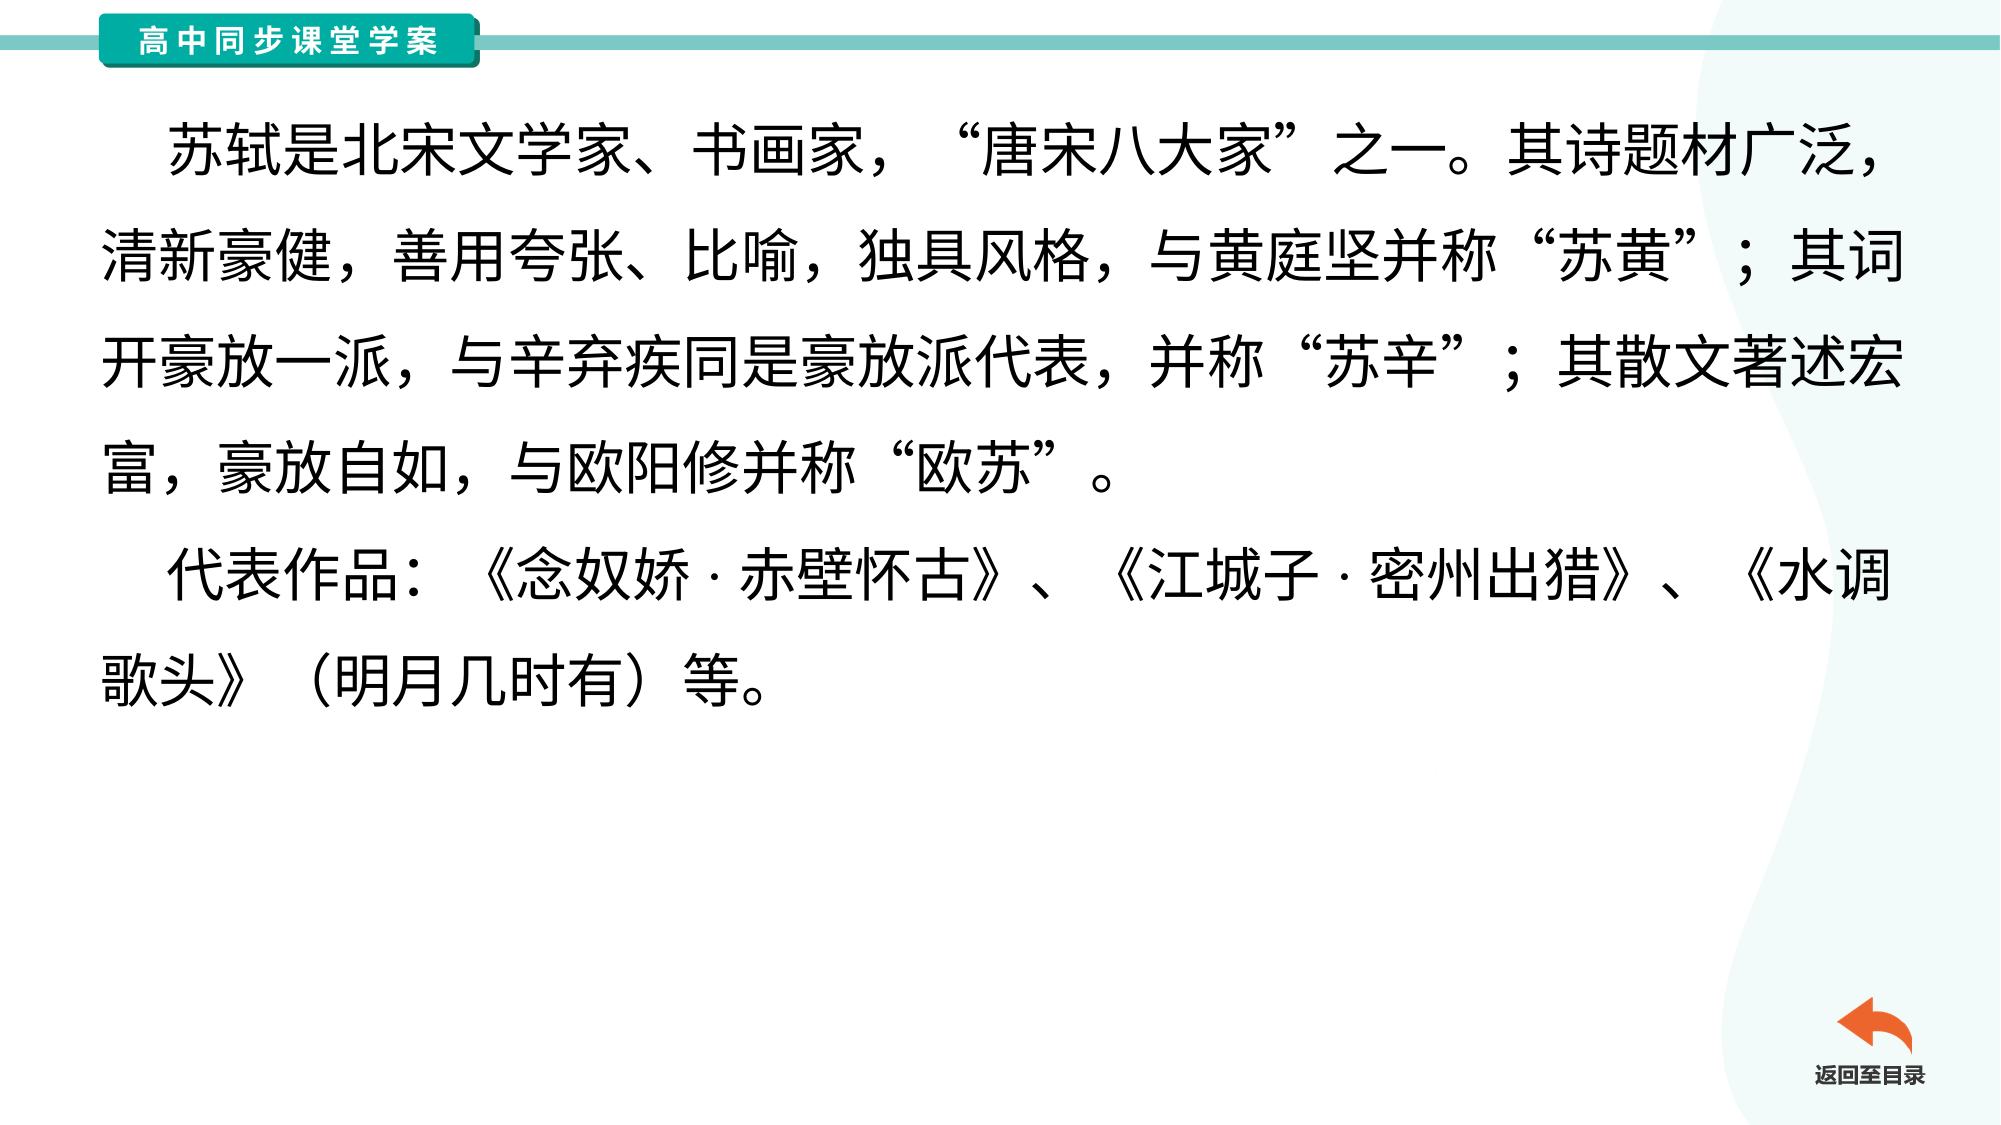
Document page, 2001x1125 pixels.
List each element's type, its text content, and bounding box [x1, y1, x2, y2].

text_box 苏轼是北宋文学家、书画家，“唐宋八大家”之一。其诗题材广泛， 清新豪健，善用夸张、比喻，独具风格，与黄庭坚并称“苏黄”；其词 开豪放一派，与辛弃疾同是豪放派代表，并称“苏辛”；其散文著述宏 富，豪放自如，与欧阳修并称“欧苏”。 代表作品：《念奴娇·赤壁怀古》、《江城子·密州出猎》、《水调 歌头》（明月几时有）等。 [100, 76, 1899, 714]
picture [0, 0, 2000, 1125]
